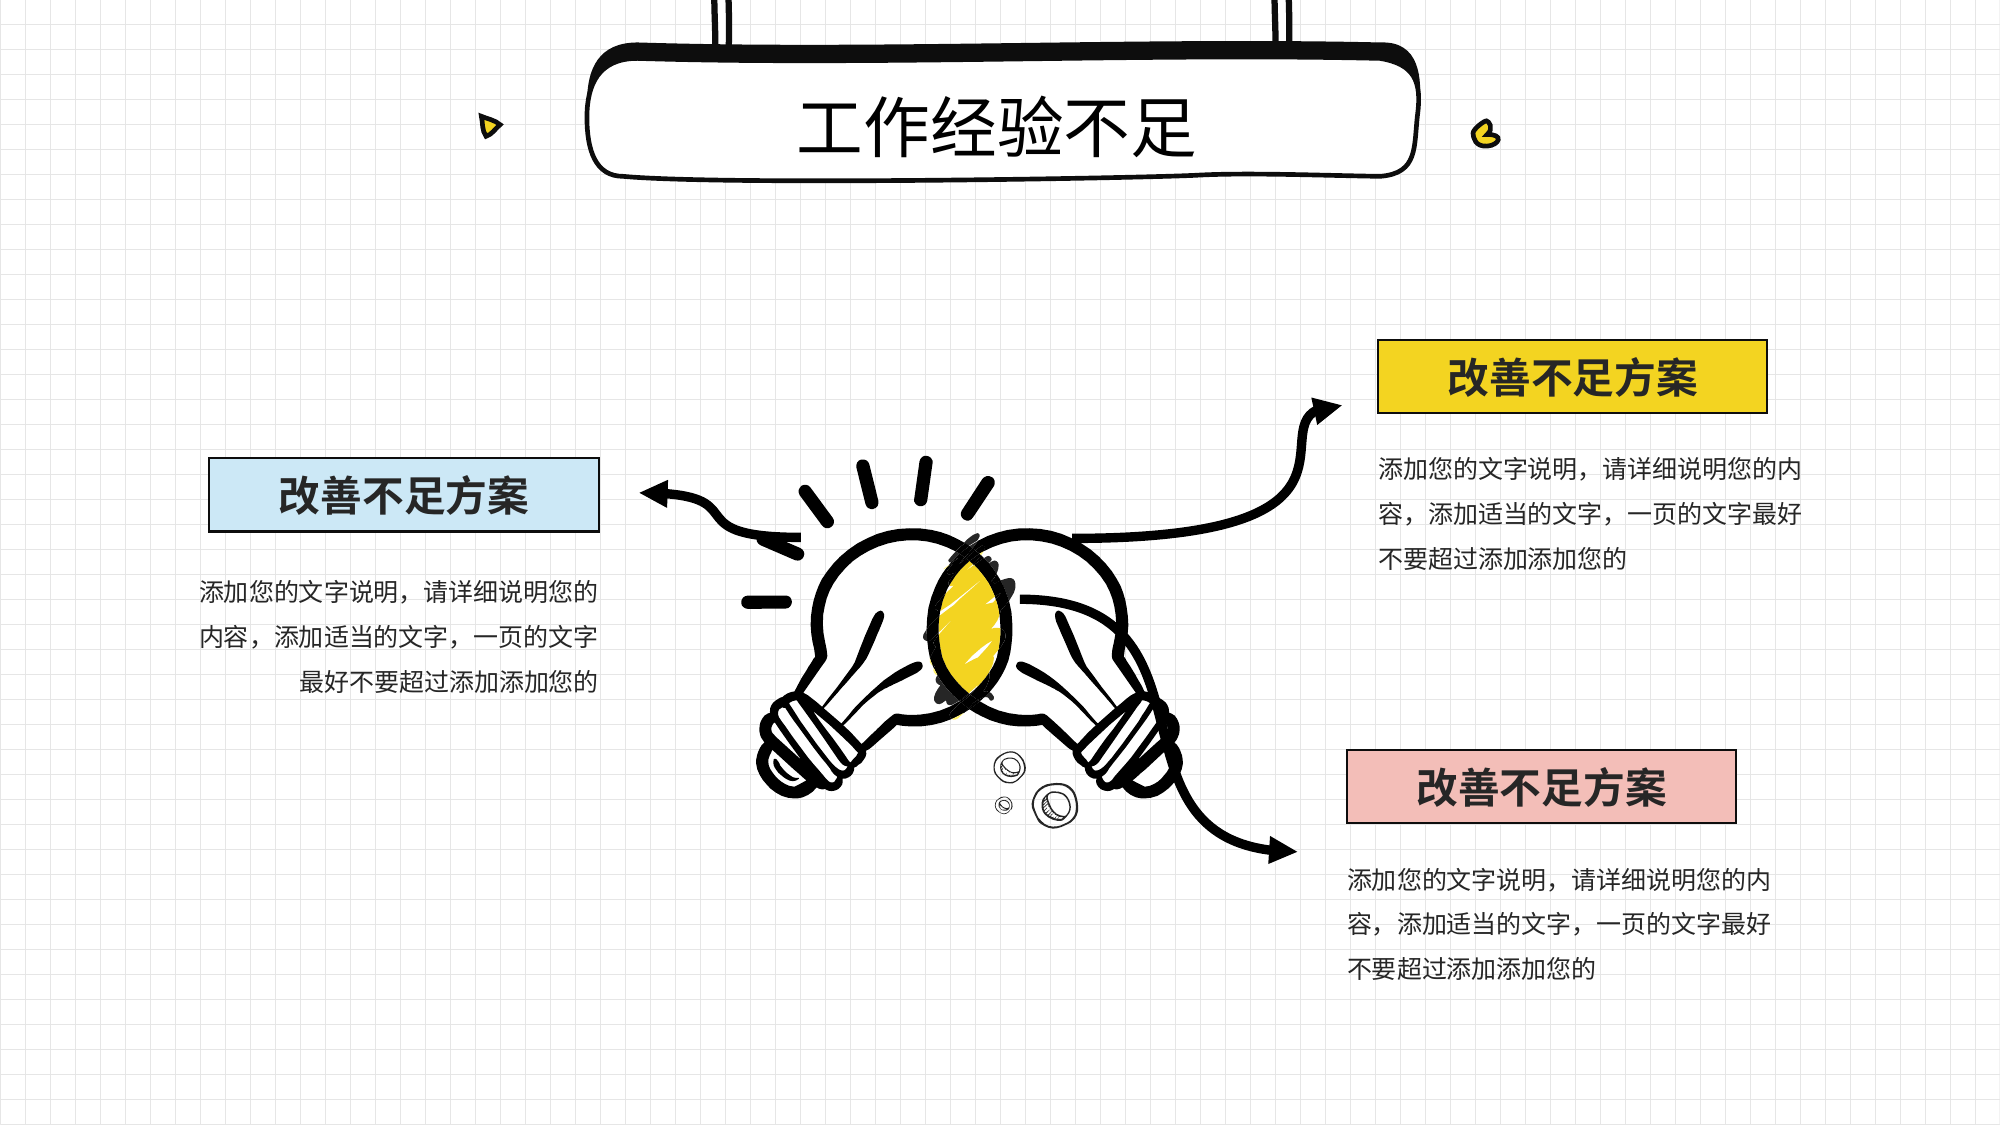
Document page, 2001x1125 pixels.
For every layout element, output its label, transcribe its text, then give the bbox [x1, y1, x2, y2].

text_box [741, 455, 1183, 829]
text_box 添加您的文字说明，请详细说明您的内容，添加适当的文字，一页的文字最好不要超过添加添加您的 [163, 553, 614, 704]
text_box 添加您的文字说明，请详细说明您的内容，添加适当的文字，一页的文字最好不要超过添加添加您的 [1363, 431, 1843, 581]
text_box 添加您的文字说明，请详细说明您的内容，添加适当的文字，一页的文字最好不要超过添加添加您的 [1332, 841, 1811, 992]
text_box 改善不足方案 [1377, 339, 1768, 414]
text_box 工作经验不足 [717, 78, 1277, 174]
text_box 改善不足方案 [208, 457, 600, 533]
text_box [1019, 599, 1298, 852]
text_box 改善不足方案 [1346, 749, 1737, 824]
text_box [1071, 405, 1342, 539]
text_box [639, 492, 801, 538]
